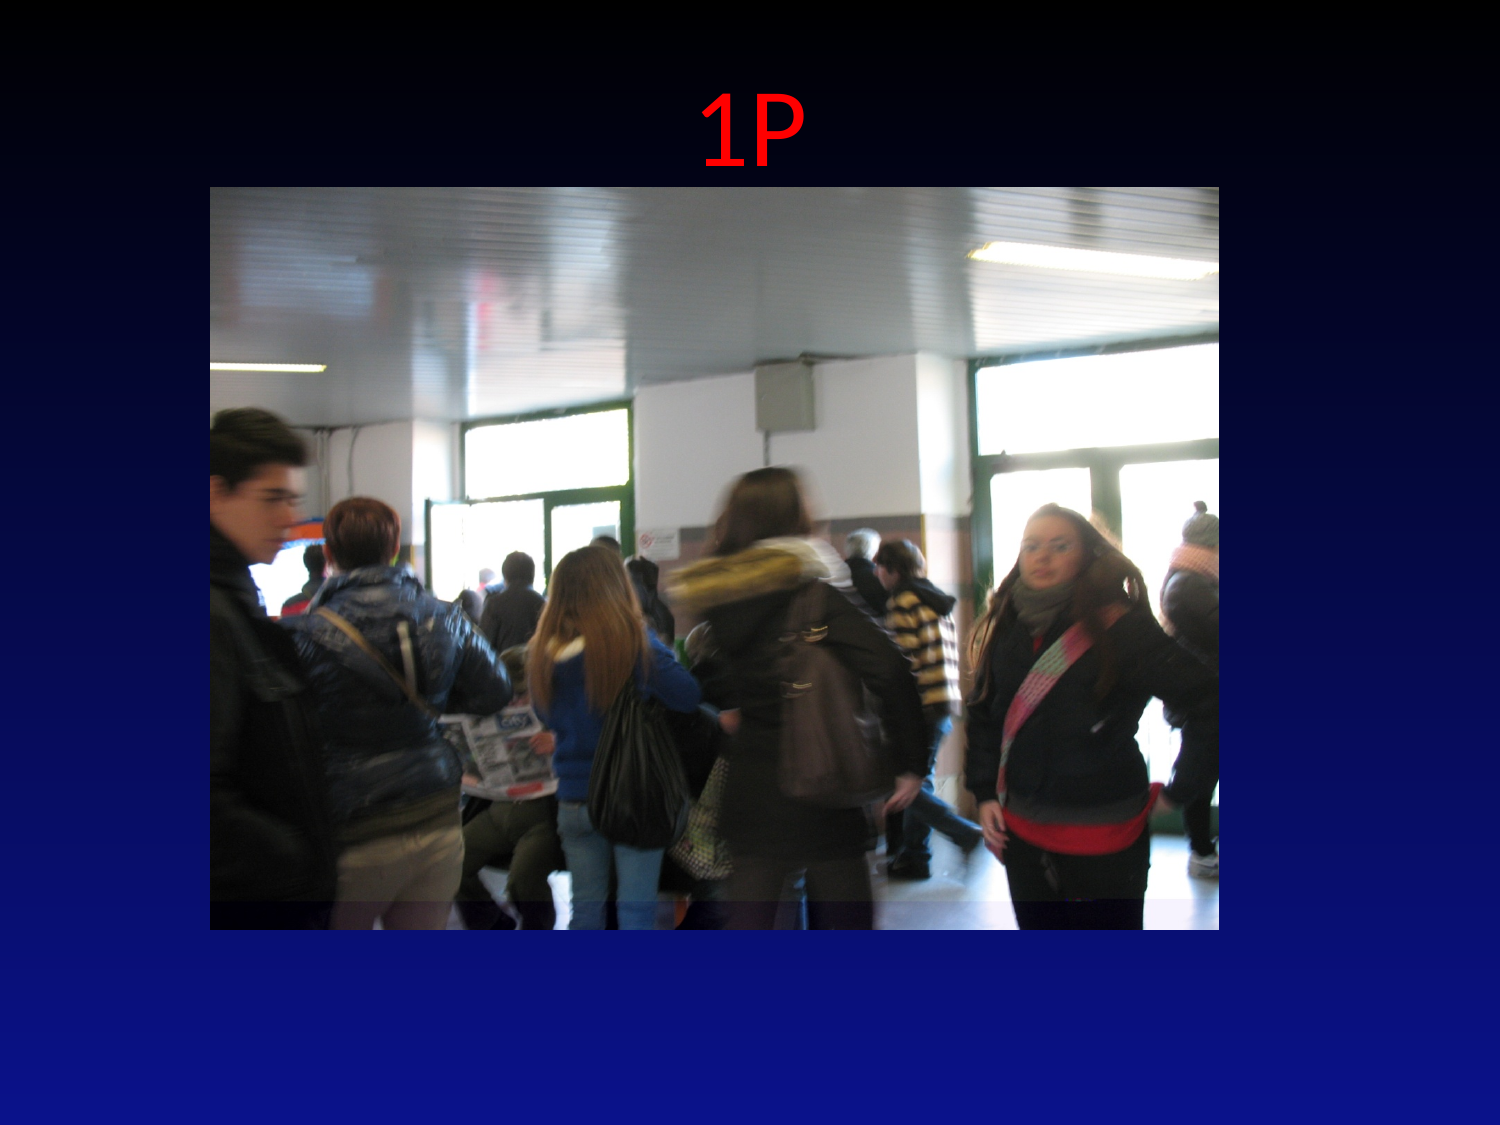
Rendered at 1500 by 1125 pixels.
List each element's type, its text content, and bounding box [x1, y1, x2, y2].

text_box 1P [222, 46, 1278, 197]
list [210, 187, 1219, 931]
